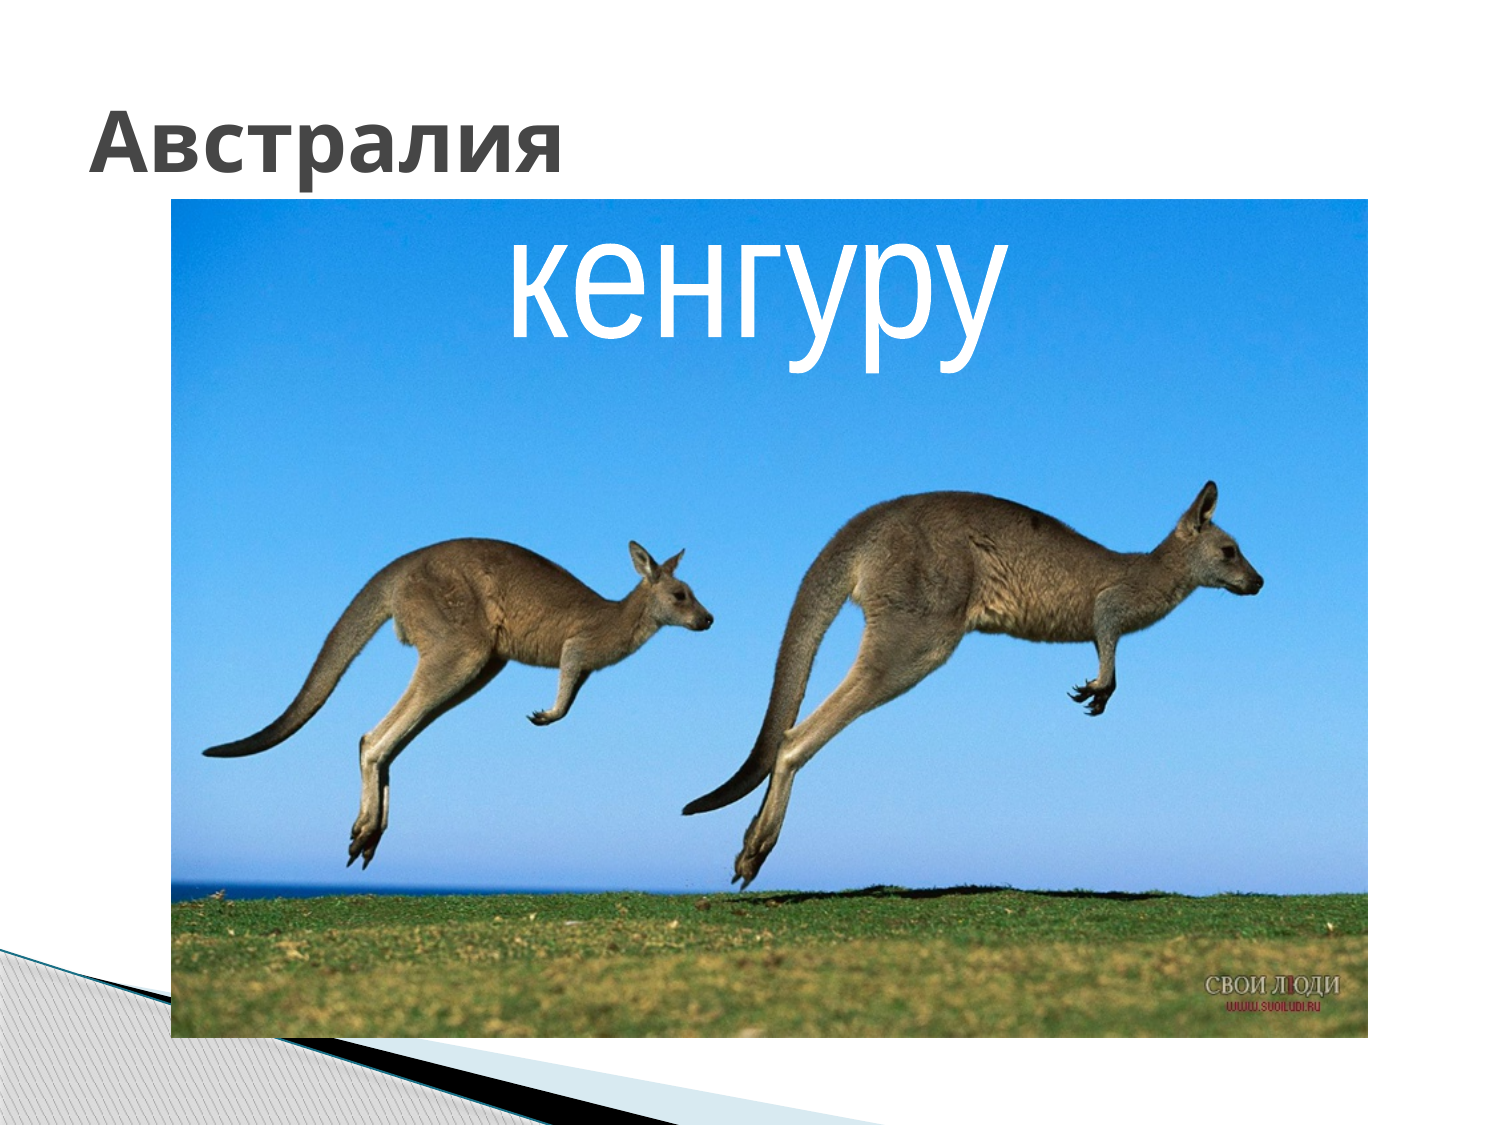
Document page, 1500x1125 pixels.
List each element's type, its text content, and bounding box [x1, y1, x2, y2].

title Австралия [75, 45, 1425, 233]
picture [170, 199, 1368, 1038]
